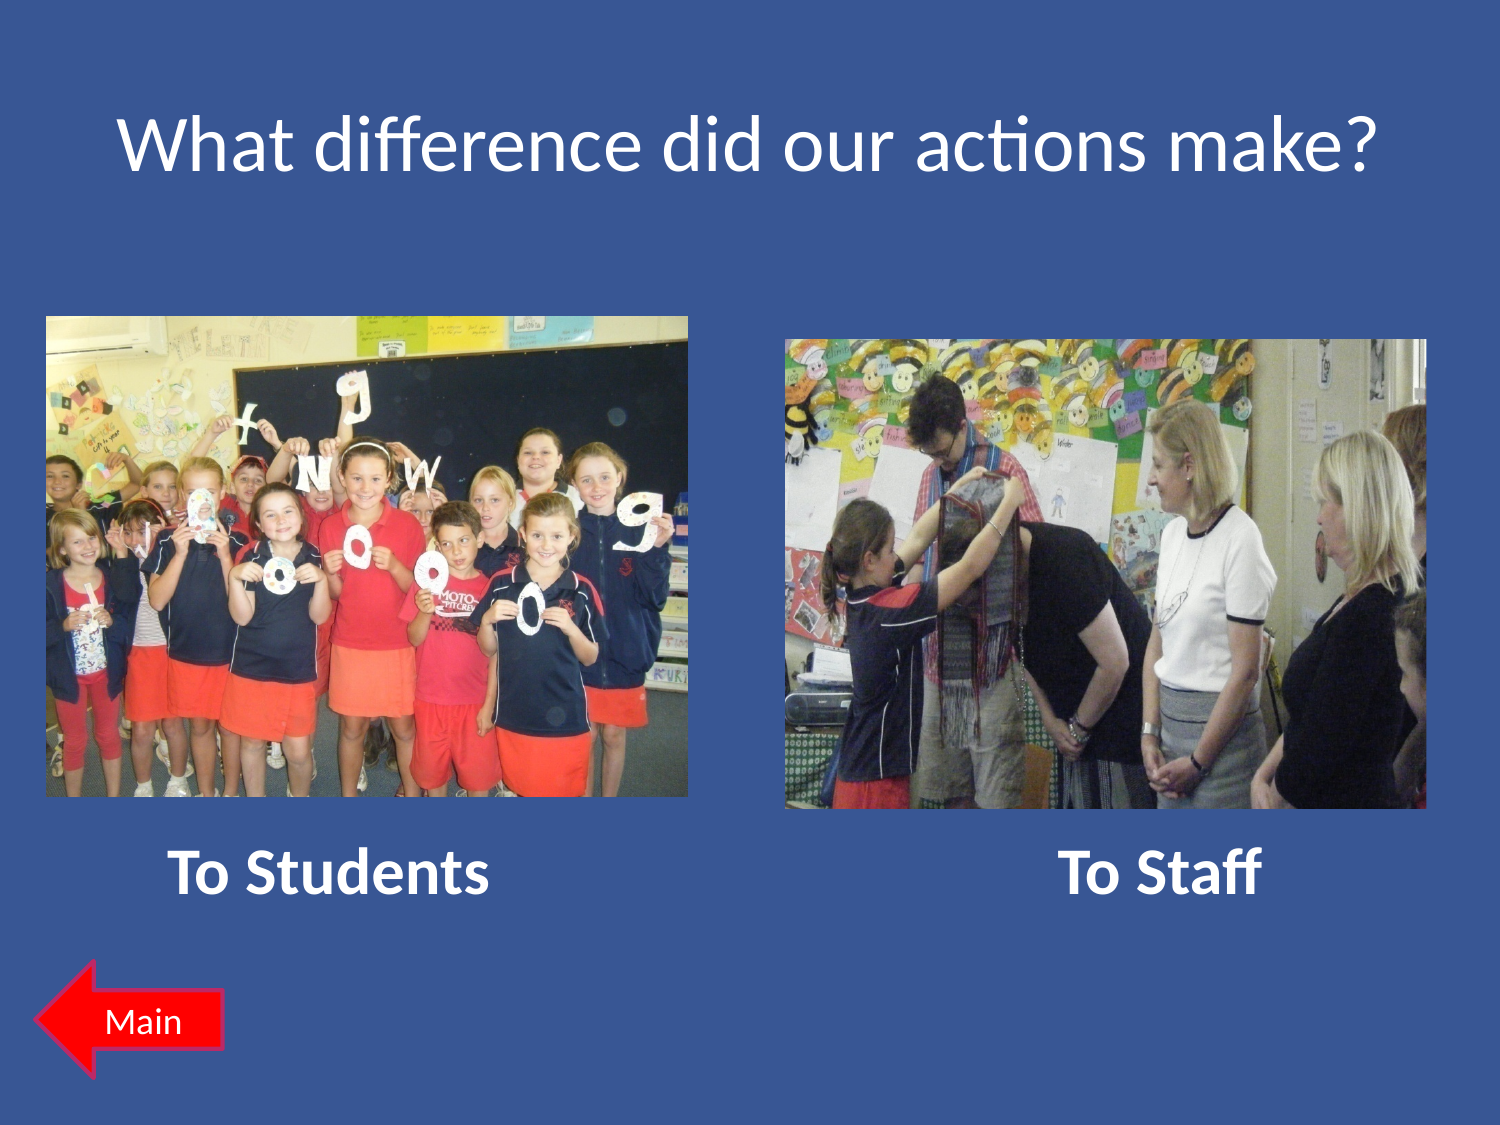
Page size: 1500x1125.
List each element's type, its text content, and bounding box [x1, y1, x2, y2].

title What difference did our actions make? [74, 44, 1426, 233]
text_box To Staff [1042, 820, 1418, 915]
text_box To Students [152, 820, 528, 915]
picture [784, 339, 1427, 809]
picture [46, 316, 688, 798]
text_box Main [32, 958, 225, 1080]
